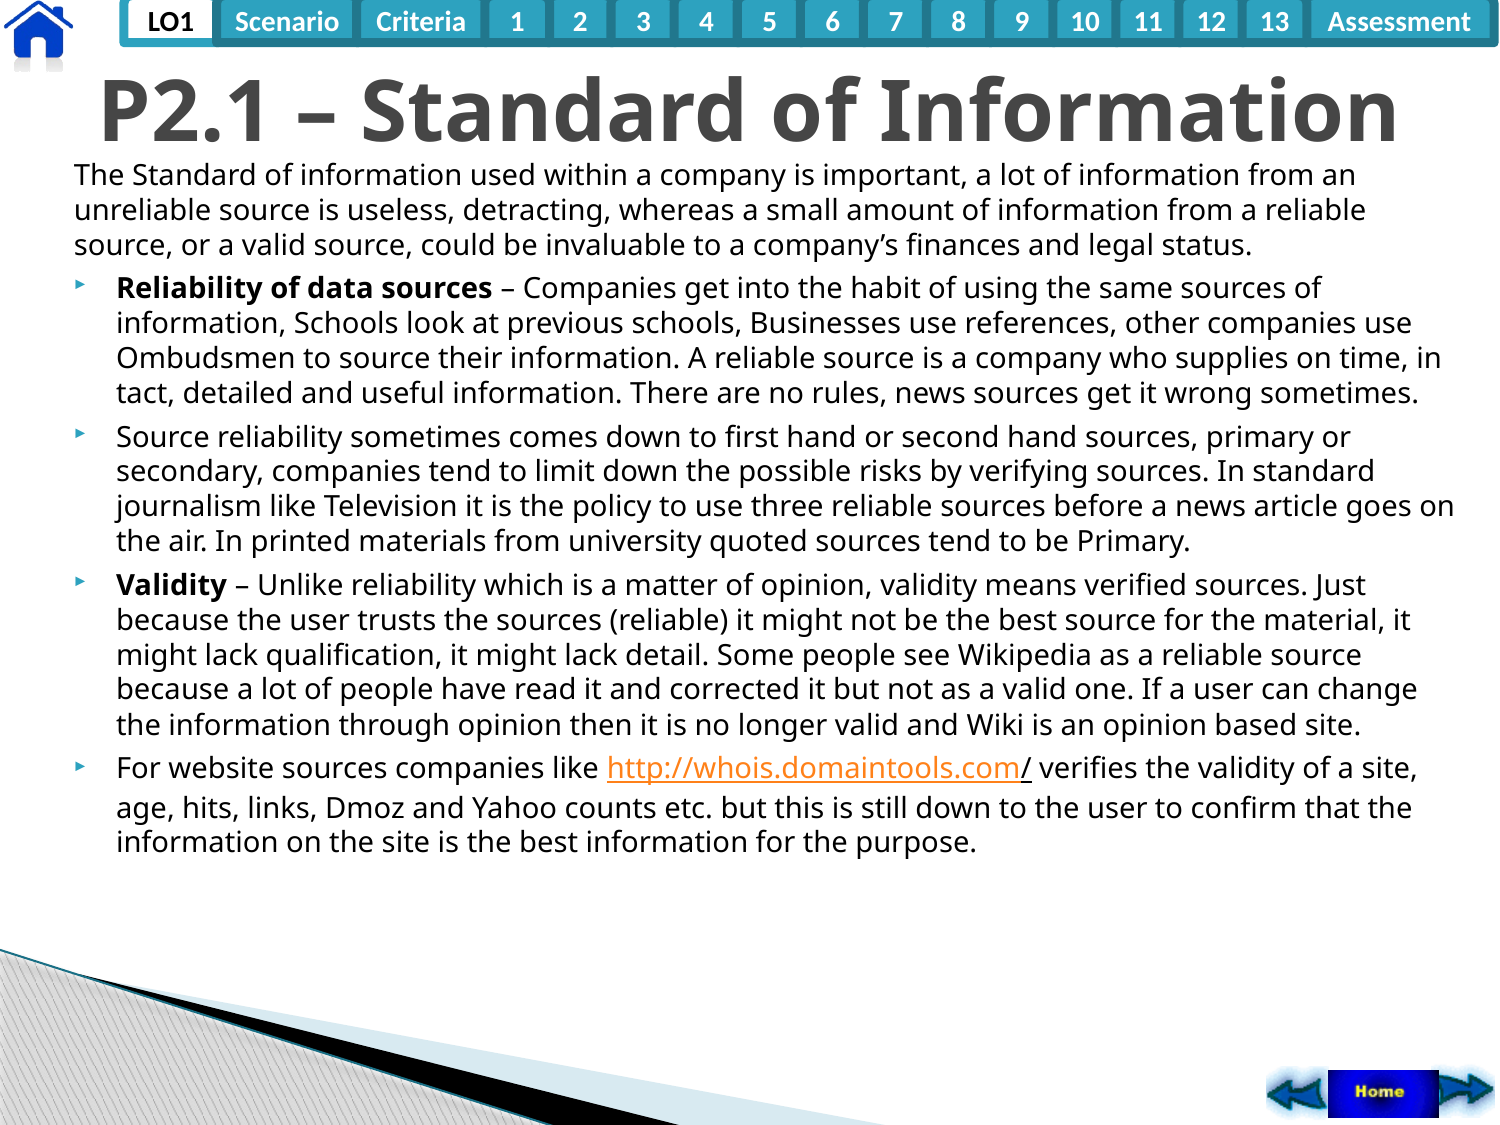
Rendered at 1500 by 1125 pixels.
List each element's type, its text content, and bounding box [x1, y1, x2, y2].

picture [1266, 1055, 1495, 1125]
title P2.1 – Standard of Information [75, 19, 1425, 159]
picture [0, 0, 77, 91]
list The Standard of information used within a company is important, a lot of information from an unreliable source is useless, detracting, whereas a small amount of information from a reliable source, or a valid source, could be invaluable to a company’s finances and legal status. Reliability of data sources – Companies get into the habit of using the same sources of information, Schools look at previous schools, Businesses use references, other companies use Ombudsmen to source their information. A reliable source is a company who supplies on time, in tact, detailed and useful information. There are no rules, news sources get it wrong sometimes. Source reliability sometimes comes down to first hand or second hand sources, primary or secondary, companies tend to limit down the possible risks by verifying sources. In standard journalism like Television it is the policy to use three reliable sources before a news article goes on the air. In printed materials from university quoted sources tend to be Primary. Validity – Unlike reliability which is a matter of opinion, validity means verified sources. Just because the user trusts the sources (reliable) it might not be the best source for the material, it might lack qualification, it might lack detail. Some people see Wikipedia as a reliable source because a lot of people have read it and corrected it but not as a valid one. If a user can change the information through opinion then it is no longer valid and Wiki is an opinion based site. For website sources companies like http://whois.domaintools.com/ verifies the validity of a site, age, hits, links, Dmoz and Yahoo counts etc. but this is still down to the user to confirm that the information on the site is the best information for the purpose. [41, 149, 1471, 1000]
